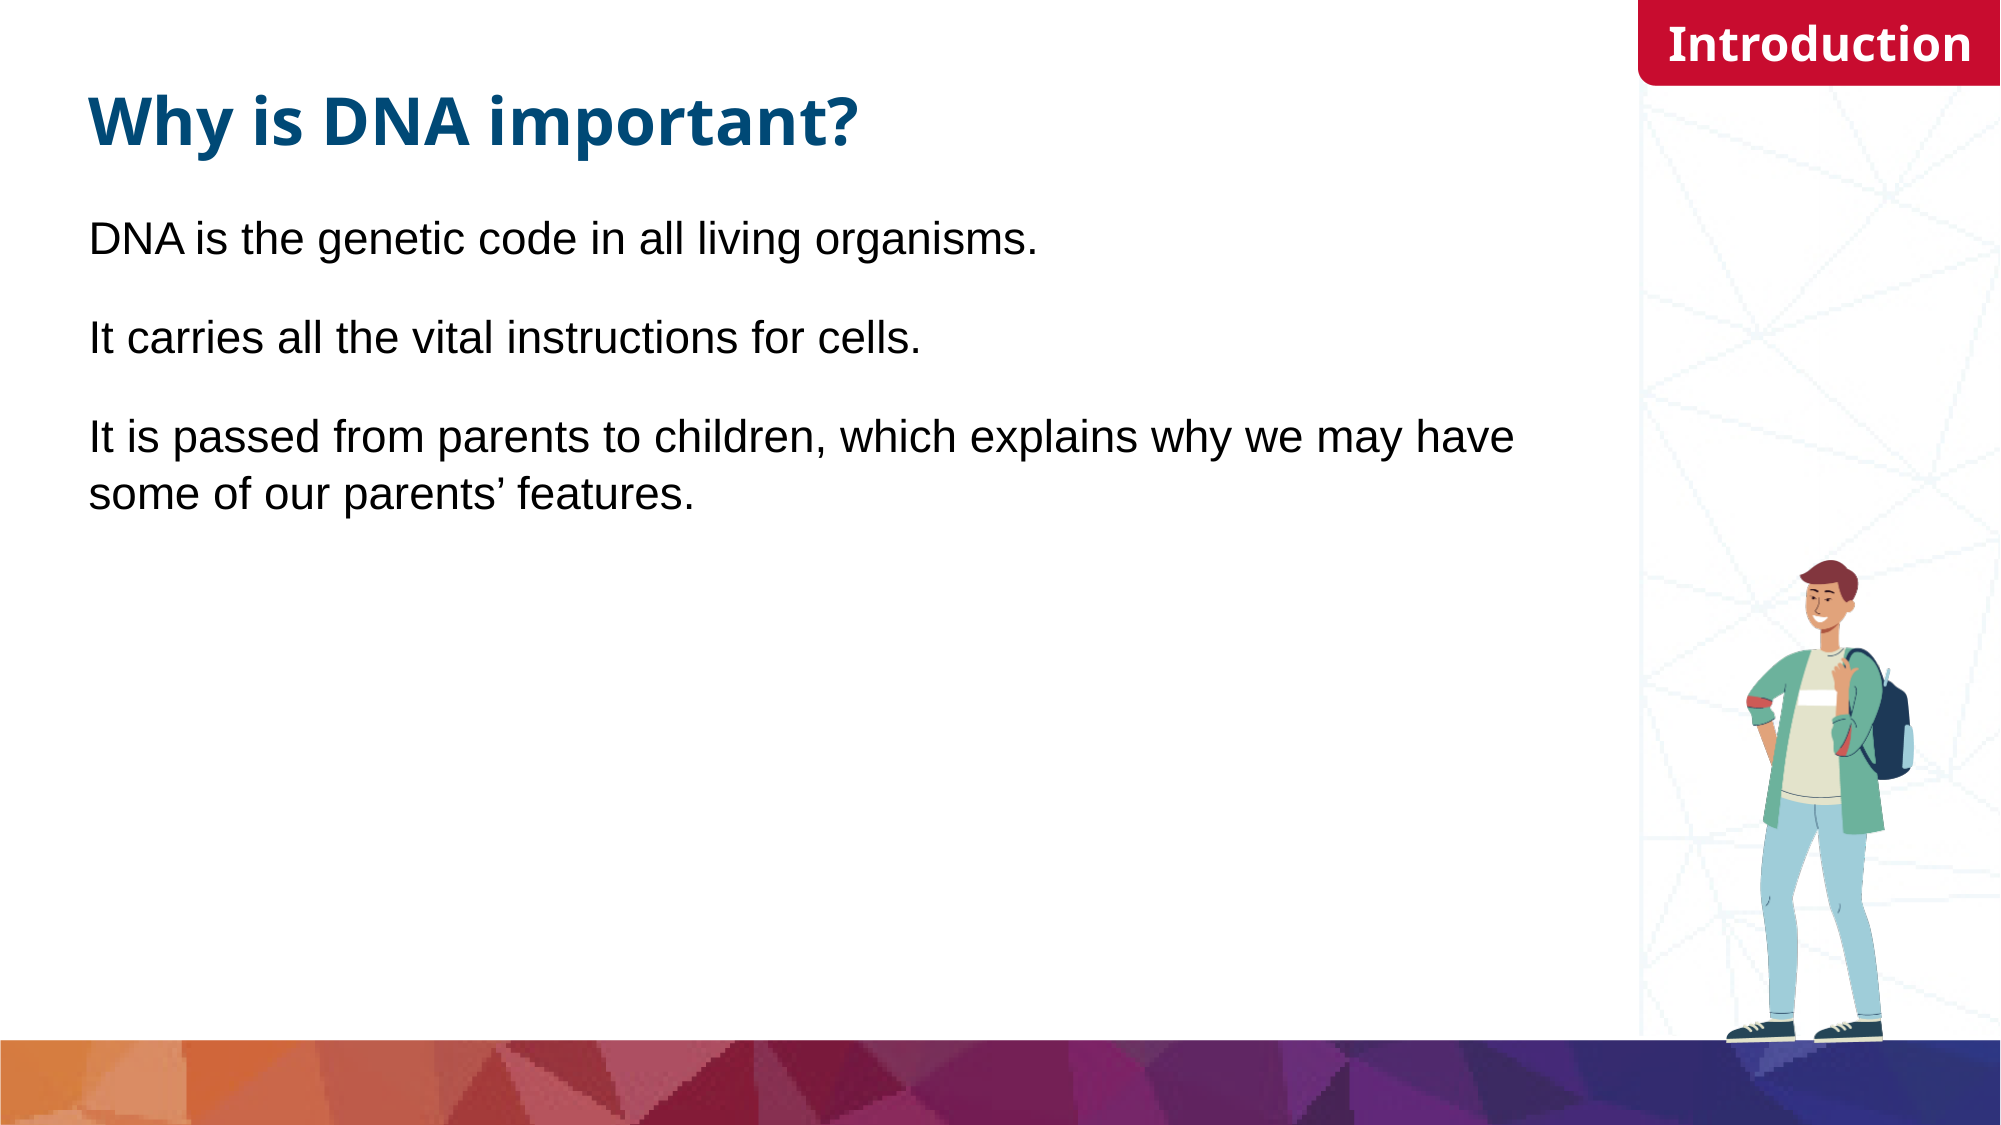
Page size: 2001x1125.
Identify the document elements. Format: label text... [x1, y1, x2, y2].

title Why is DNA important? [88, 88, 1565, 161]
list DNA is the genetic code in all living organisms. It carries all the vital instructions for cells. It is passed from parents to children, which explains why we may have some of our parents’ features. [88, 206, 1565, 890]
picture [0, 0, 2001, 1125]
